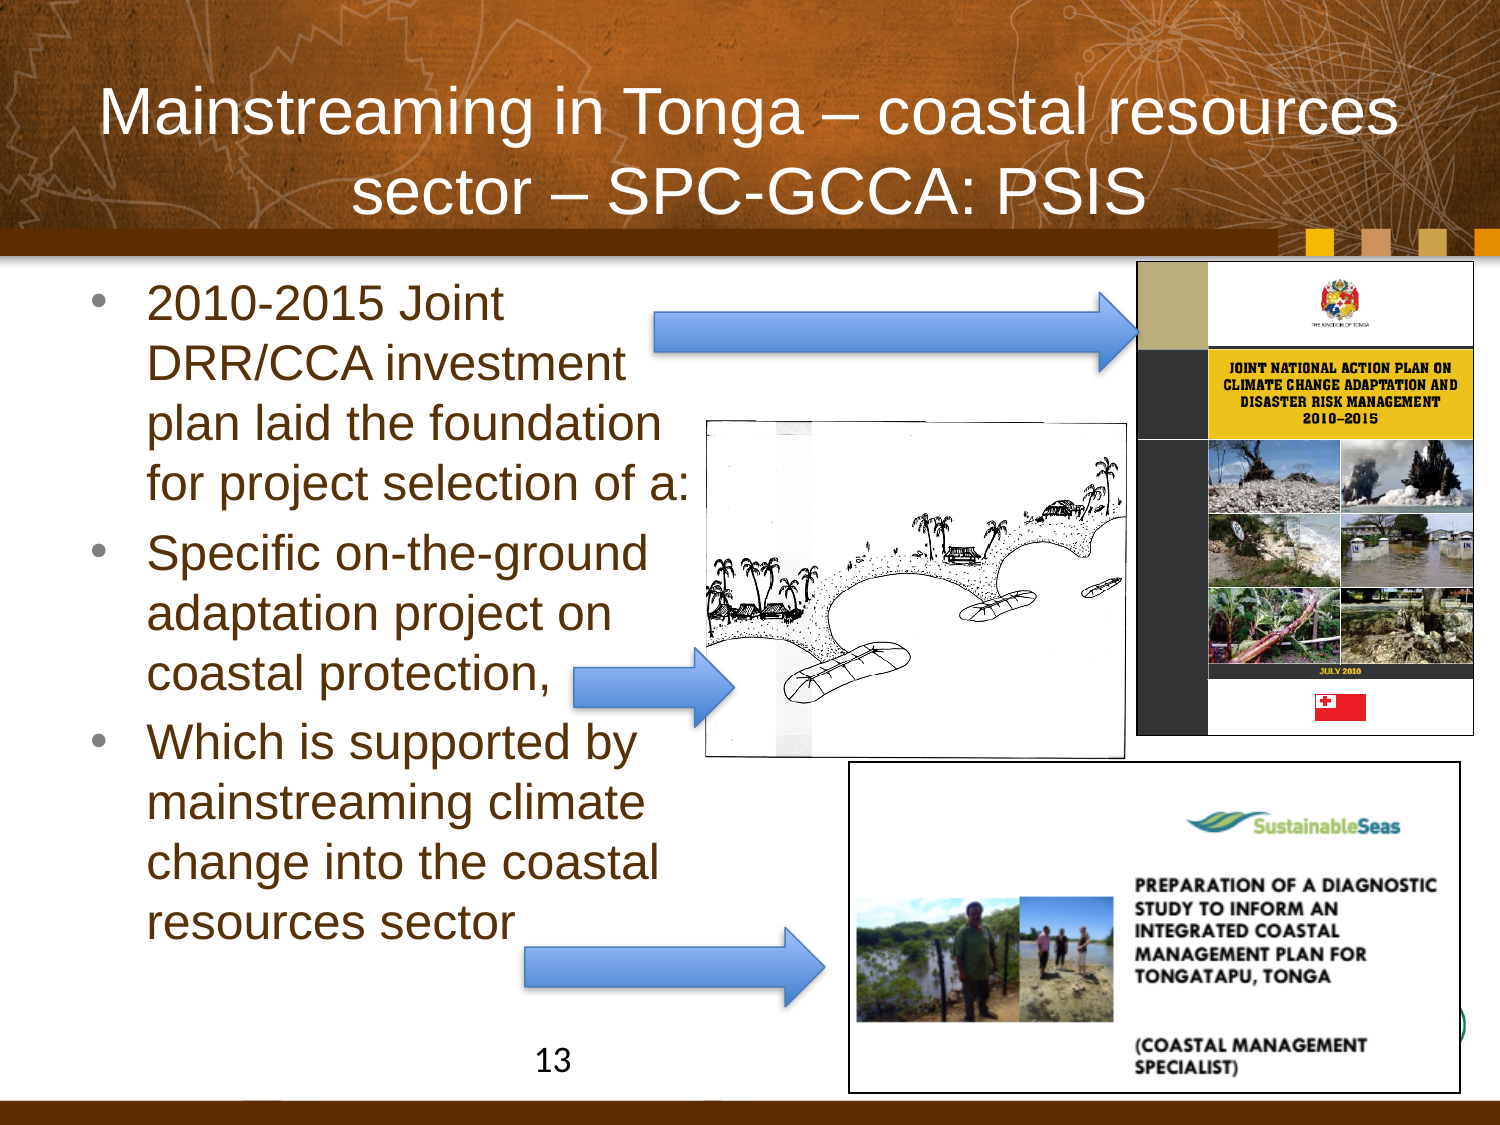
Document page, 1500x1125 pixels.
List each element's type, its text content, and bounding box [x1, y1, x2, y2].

list 2010-2015 Joint DRR/CCA investment plan laid the foundation for project selection of a: Specific on-the-ground adaptation project on coastal protection, Which is supported by mainstreaming climate change into the coastal resources sector [74, 262, 738, 1006]
picture [0, 0, 1500, 1125]
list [1137, 262, 1473, 736]
text_box [573, 647, 694, 728]
text_box [524, 926, 826, 1008]
slide_number 13 [518, 1027, 844, 1071]
title Mainstreaming in Tonga – coastal resources sector – SPC-GCCA: PSIS [74, 62, 1426, 234]
text_box [653, 291, 1132, 373]
